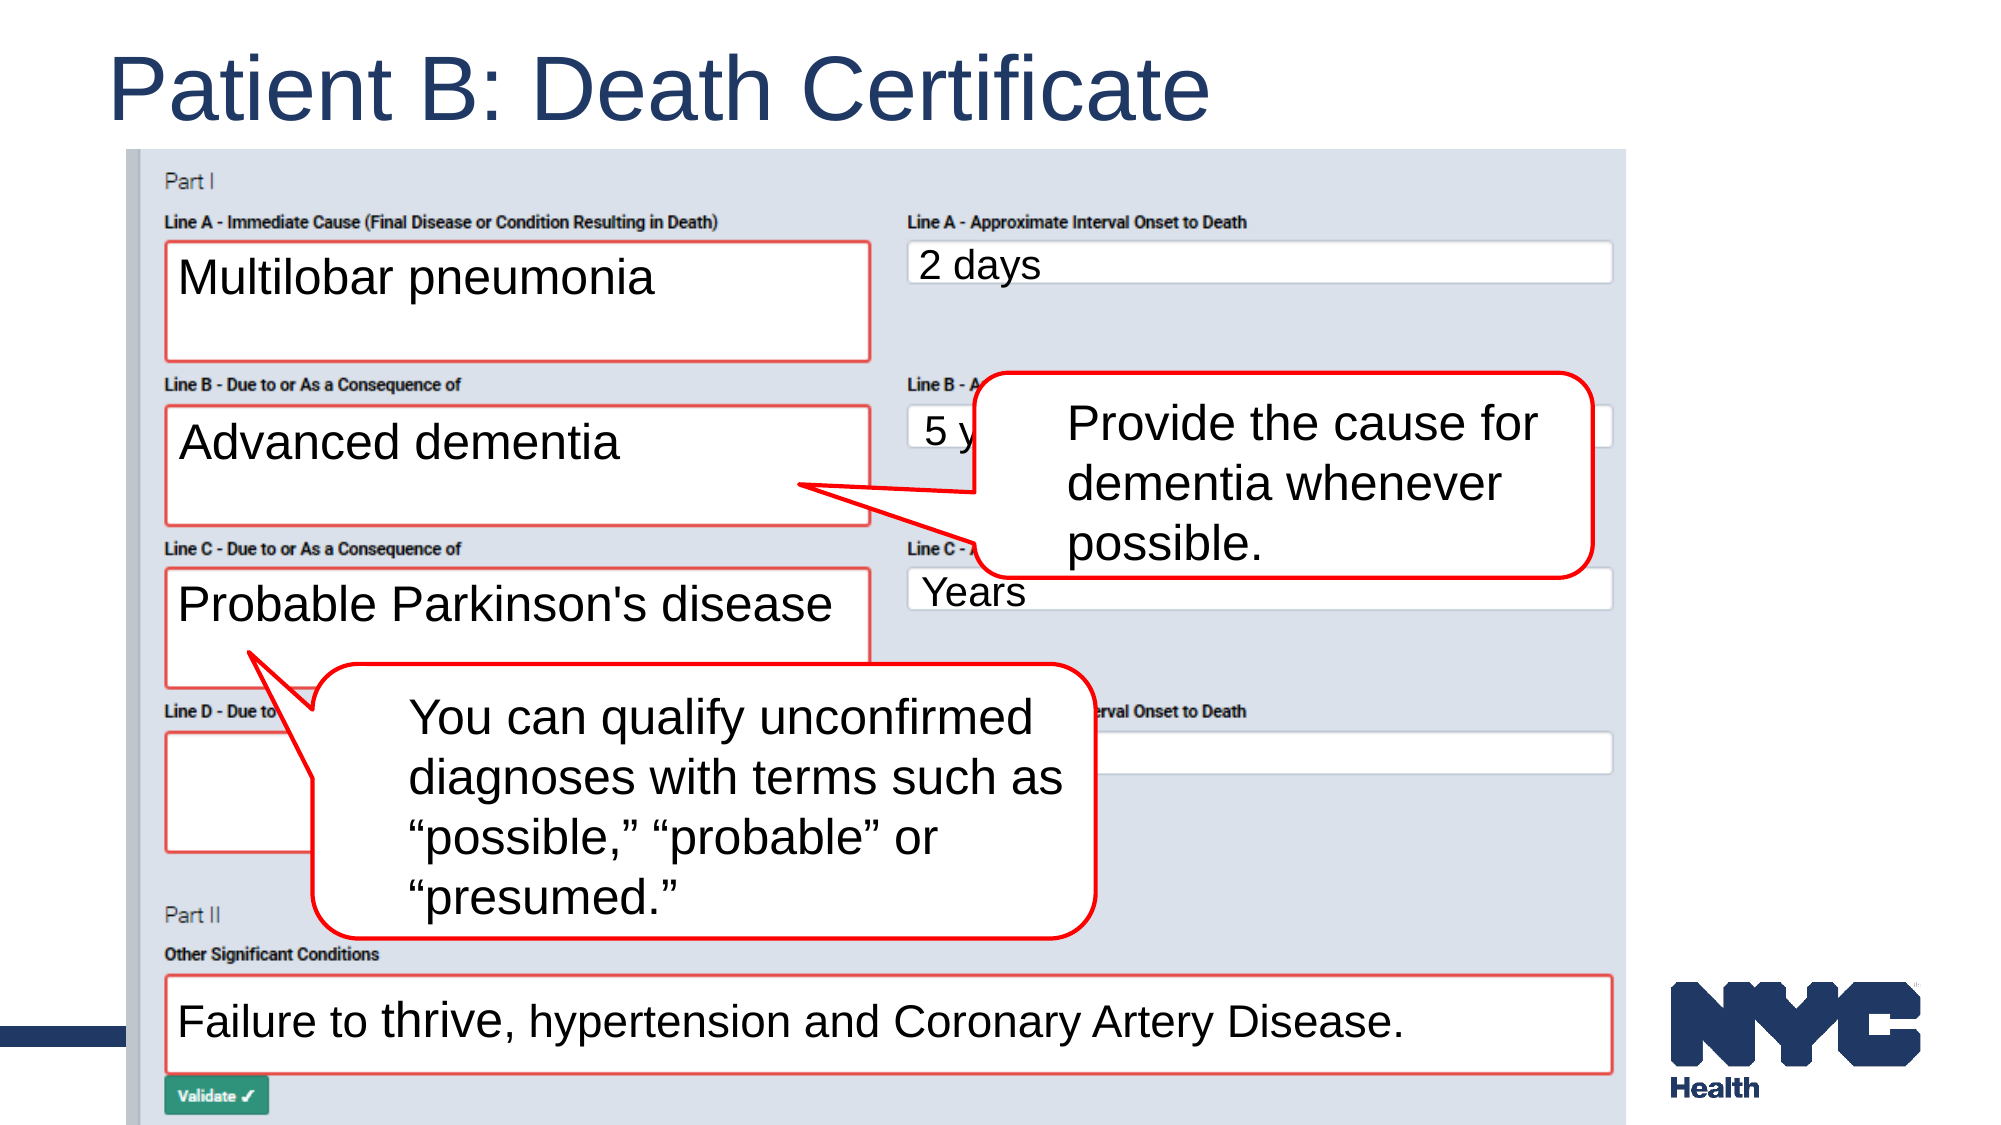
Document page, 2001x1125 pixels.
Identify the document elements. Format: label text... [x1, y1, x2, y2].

title Patient B: Death Certificate [99, 45, 1900, 233]
picture [1671, 982, 1921, 1098]
picture [125, 148, 1627, 1125]
